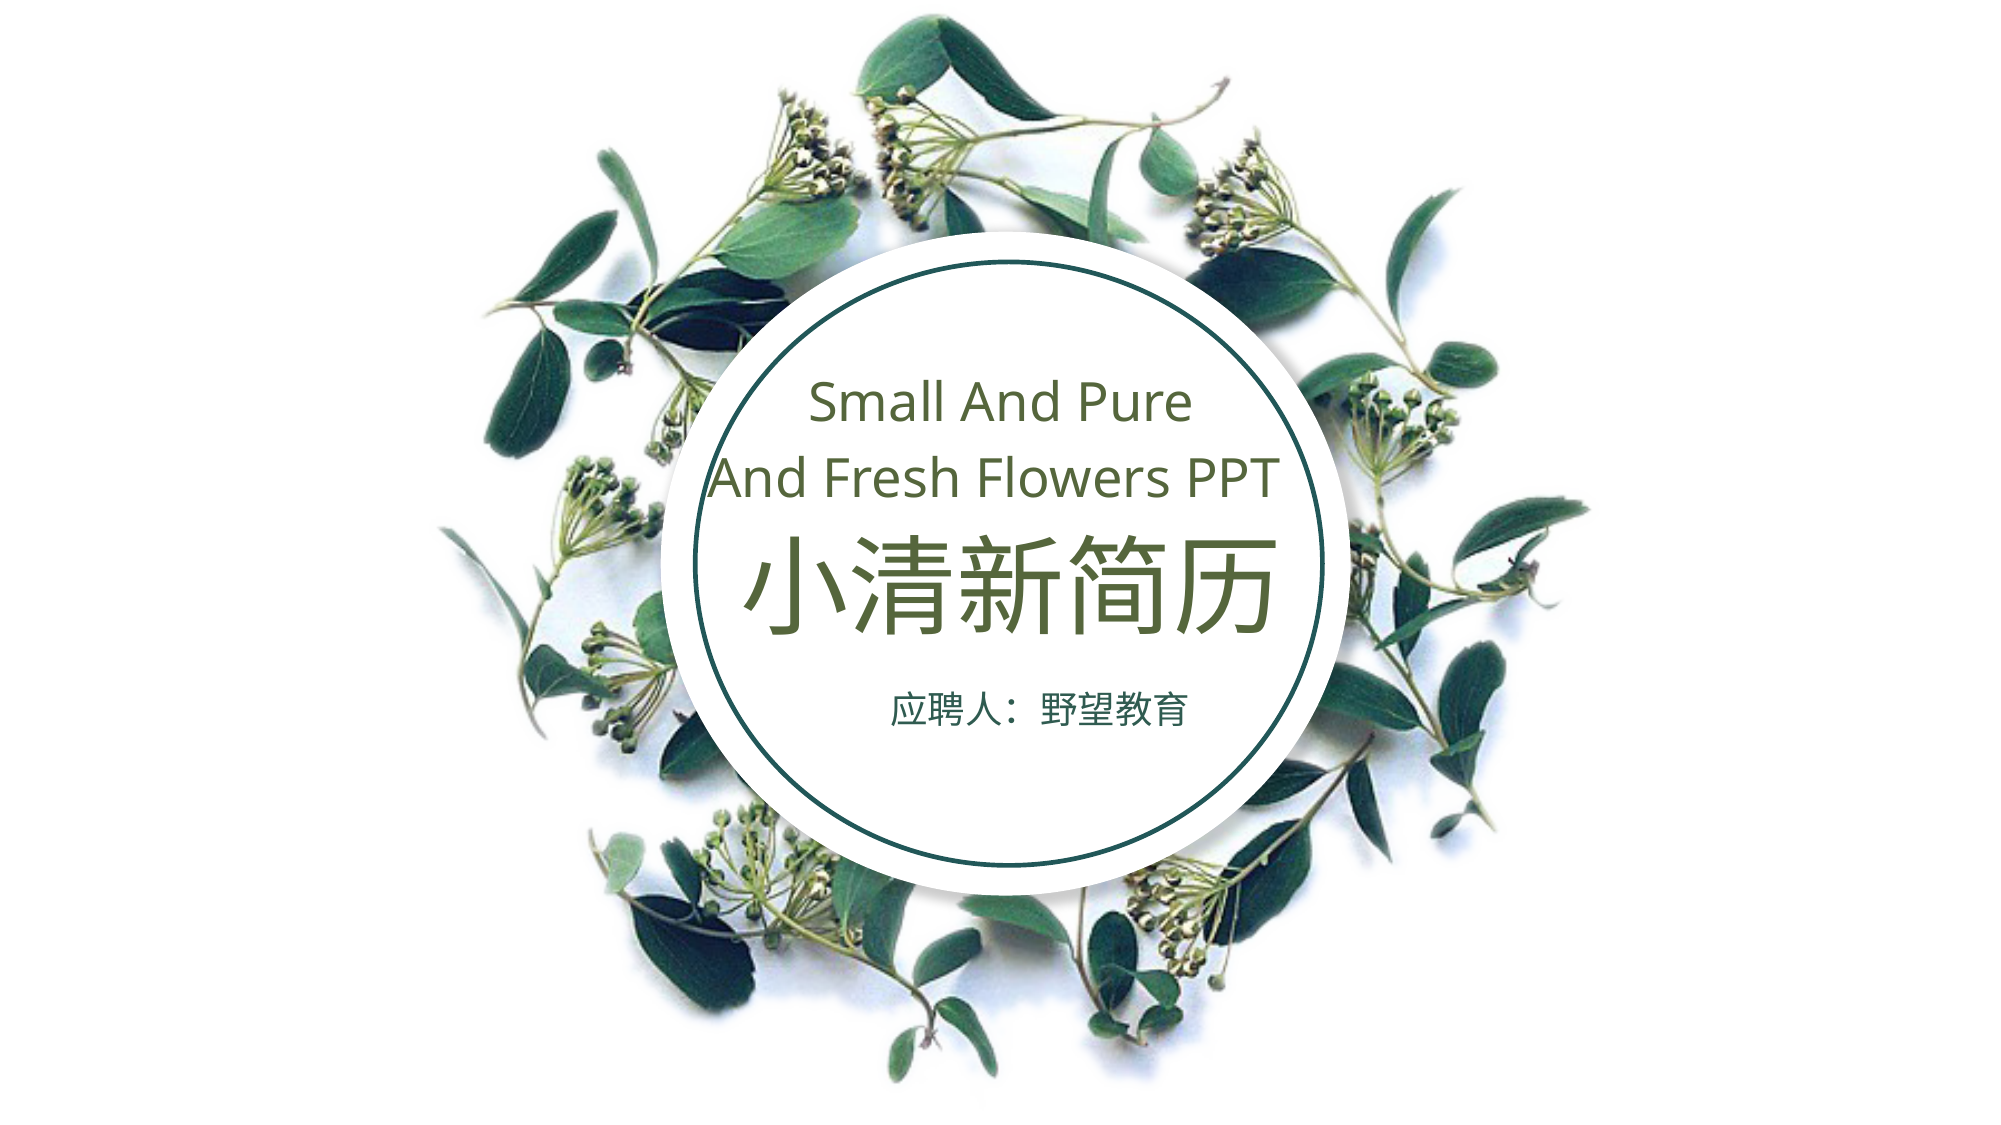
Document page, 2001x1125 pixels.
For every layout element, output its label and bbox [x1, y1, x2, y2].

picture [297, 0, 1723, 1118]
